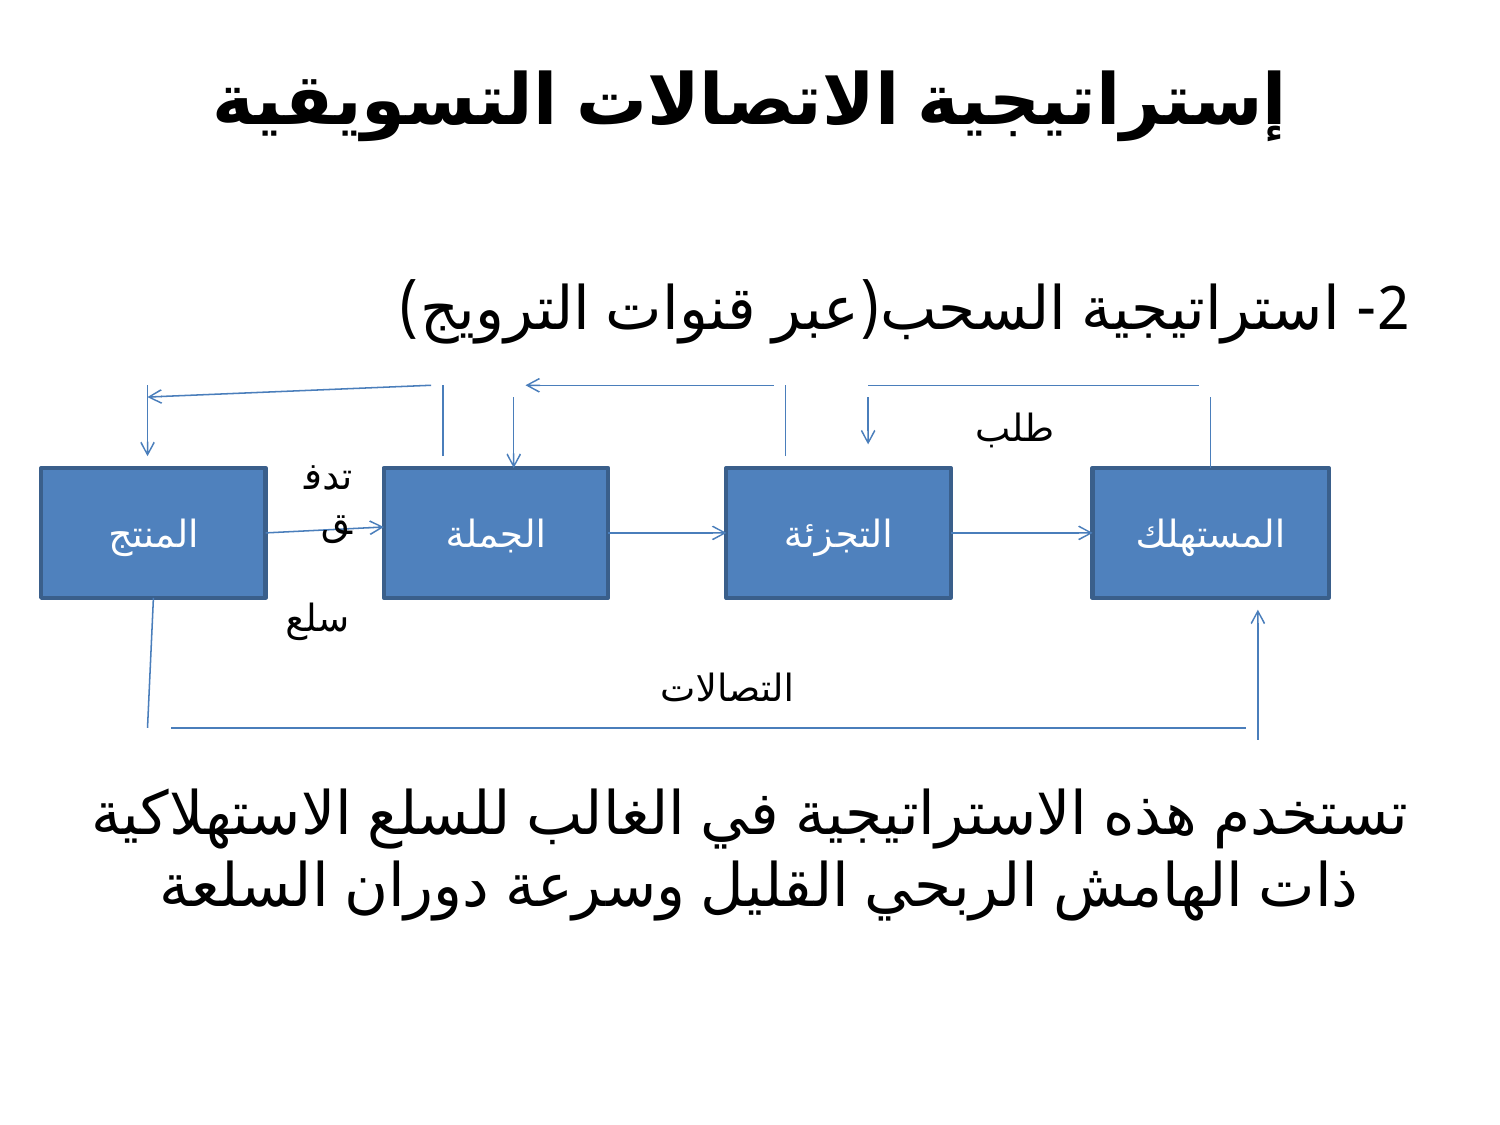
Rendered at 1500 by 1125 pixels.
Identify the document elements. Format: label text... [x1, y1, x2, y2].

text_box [147, 597, 154, 729]
text_box طلب [938, 397, 1069, 457]
text_box الجملة [382, 466, 610, 600]
text_box المستهلك [1090, 466, 1331, 600]
text_box سلع [270, 586, 365, 646]
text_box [148, 385, 432, 398]
text_box التجزئة [724, 466, 953, 600]
title إستراتيجية الاتصالات التسويقية [75, 45, 1425, 233]
text_box المنتج [39, 466, 268, 600]
list 2- استراتيجية السحب(عبر قنوات الترويج) تستخدم هذه الاستراتيجية في الغالب للسلع الاستهلاكية ذات الهامش الربحي القليل وسرعة دوران السلعة [75, 262, 1425, 1005]
text_box تدفق [265, 540, 367, 550]
text_box التصالات [620, 656, 809, 717]
text_box تدفق [265, 444, 367, 526]
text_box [265, 526, 384, 534]
